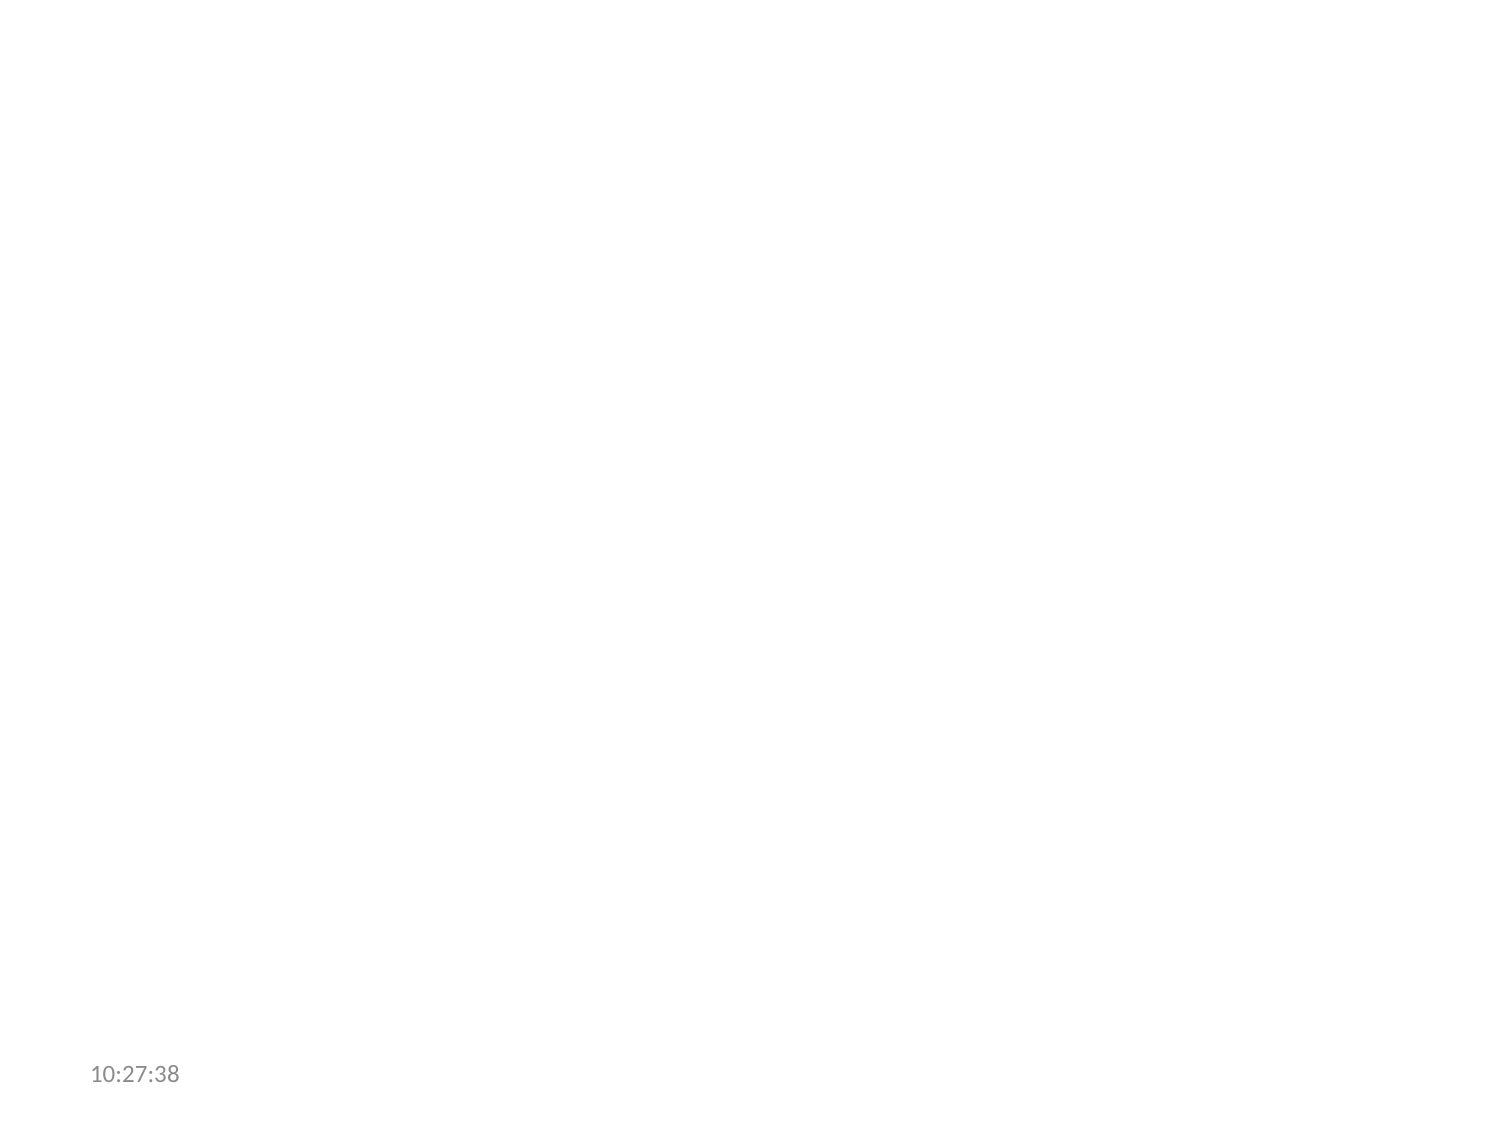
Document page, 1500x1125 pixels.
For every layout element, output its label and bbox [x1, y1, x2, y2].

slide_number [75, 1042, 425, 1103]
